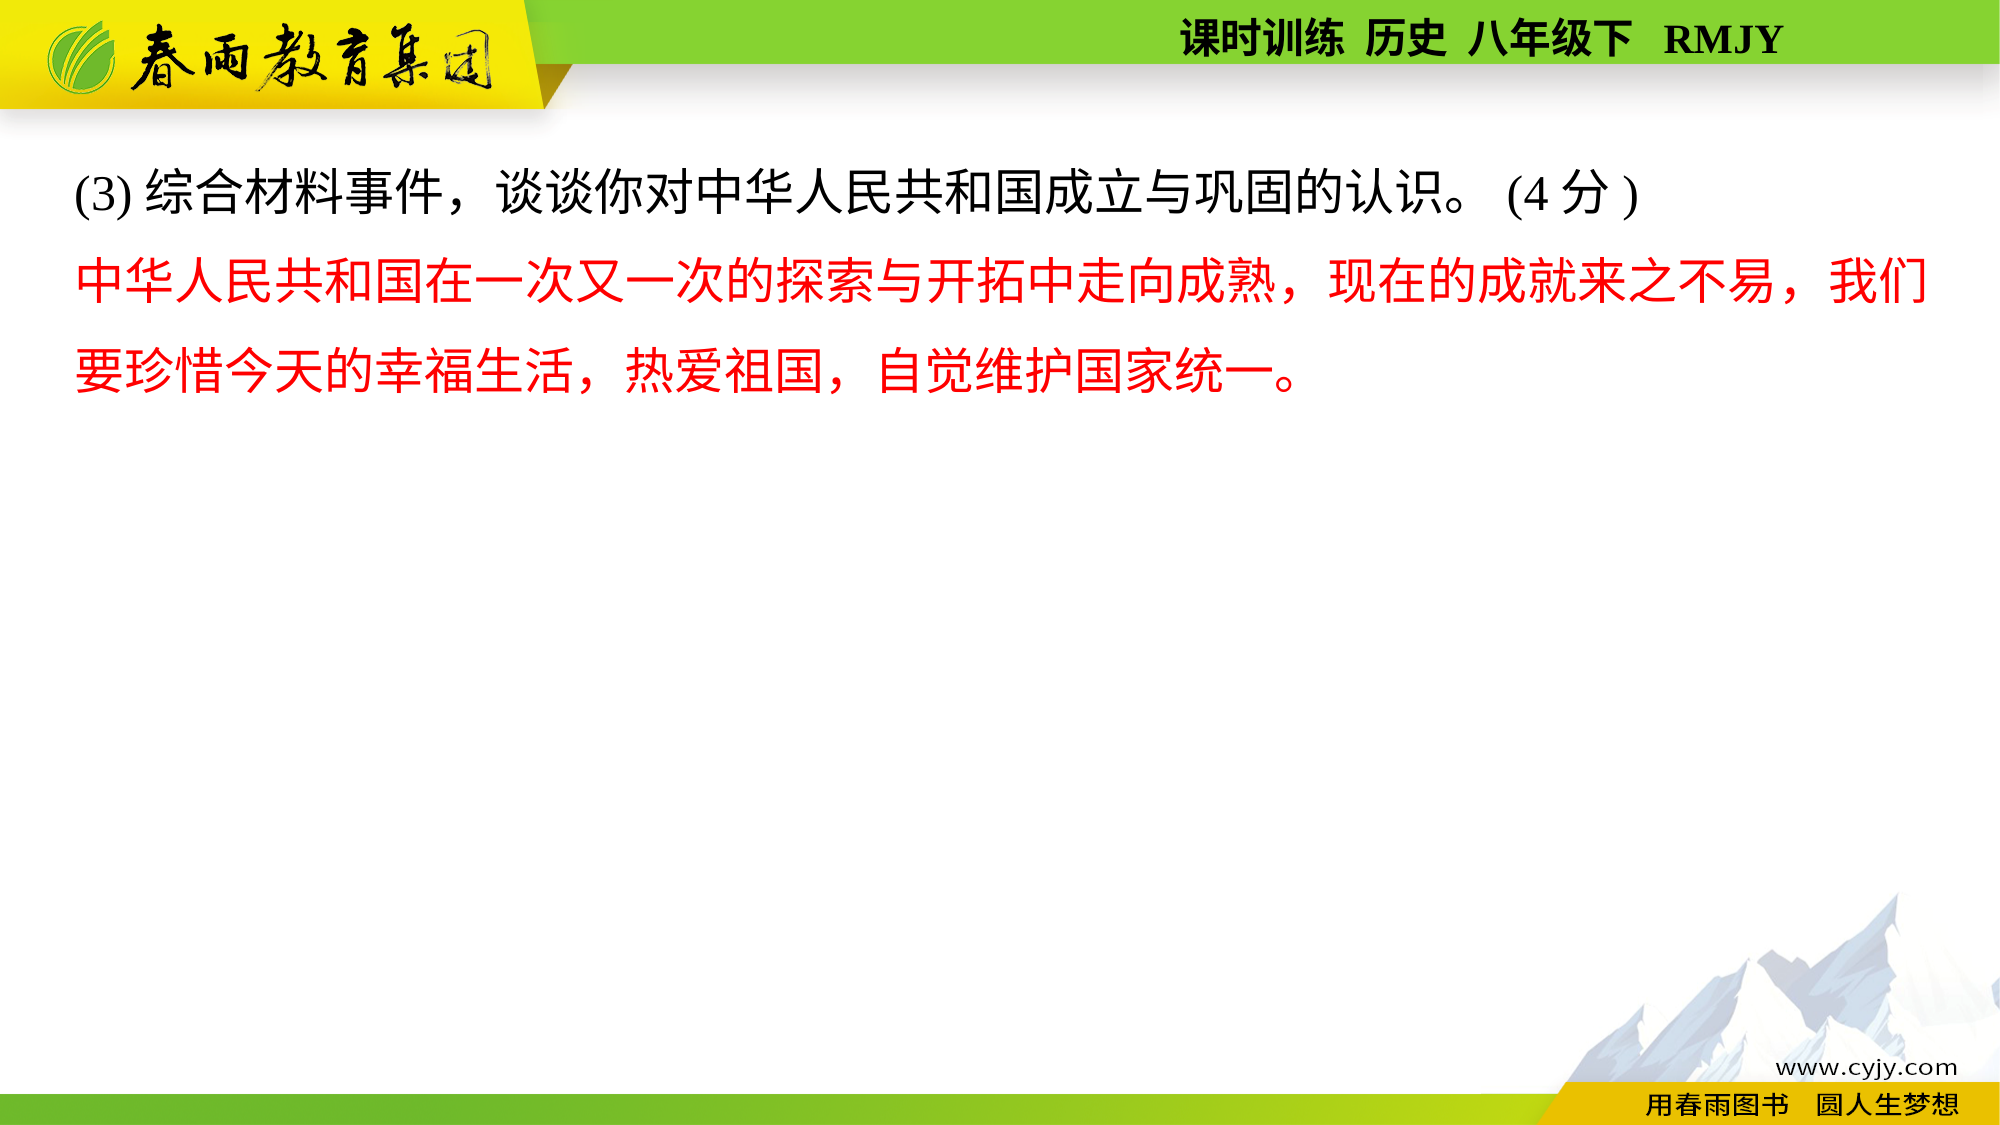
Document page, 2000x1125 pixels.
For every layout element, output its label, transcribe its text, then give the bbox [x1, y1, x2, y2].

text_box 中华人民共和国在一次又一次的探索与开拓中走向成熟，现在的成就来之不易，我们要珍惜今天的幸福生活，热爱祖国，自觉维护国家统一。 [59, 211, 1944, 407]
list (3)综合材料事件，谈谈你对中华人民共和国成立与巩固的认识。(4分) [59, 122, 1944, 211]
picture [0, 0, 2000, 1125]
